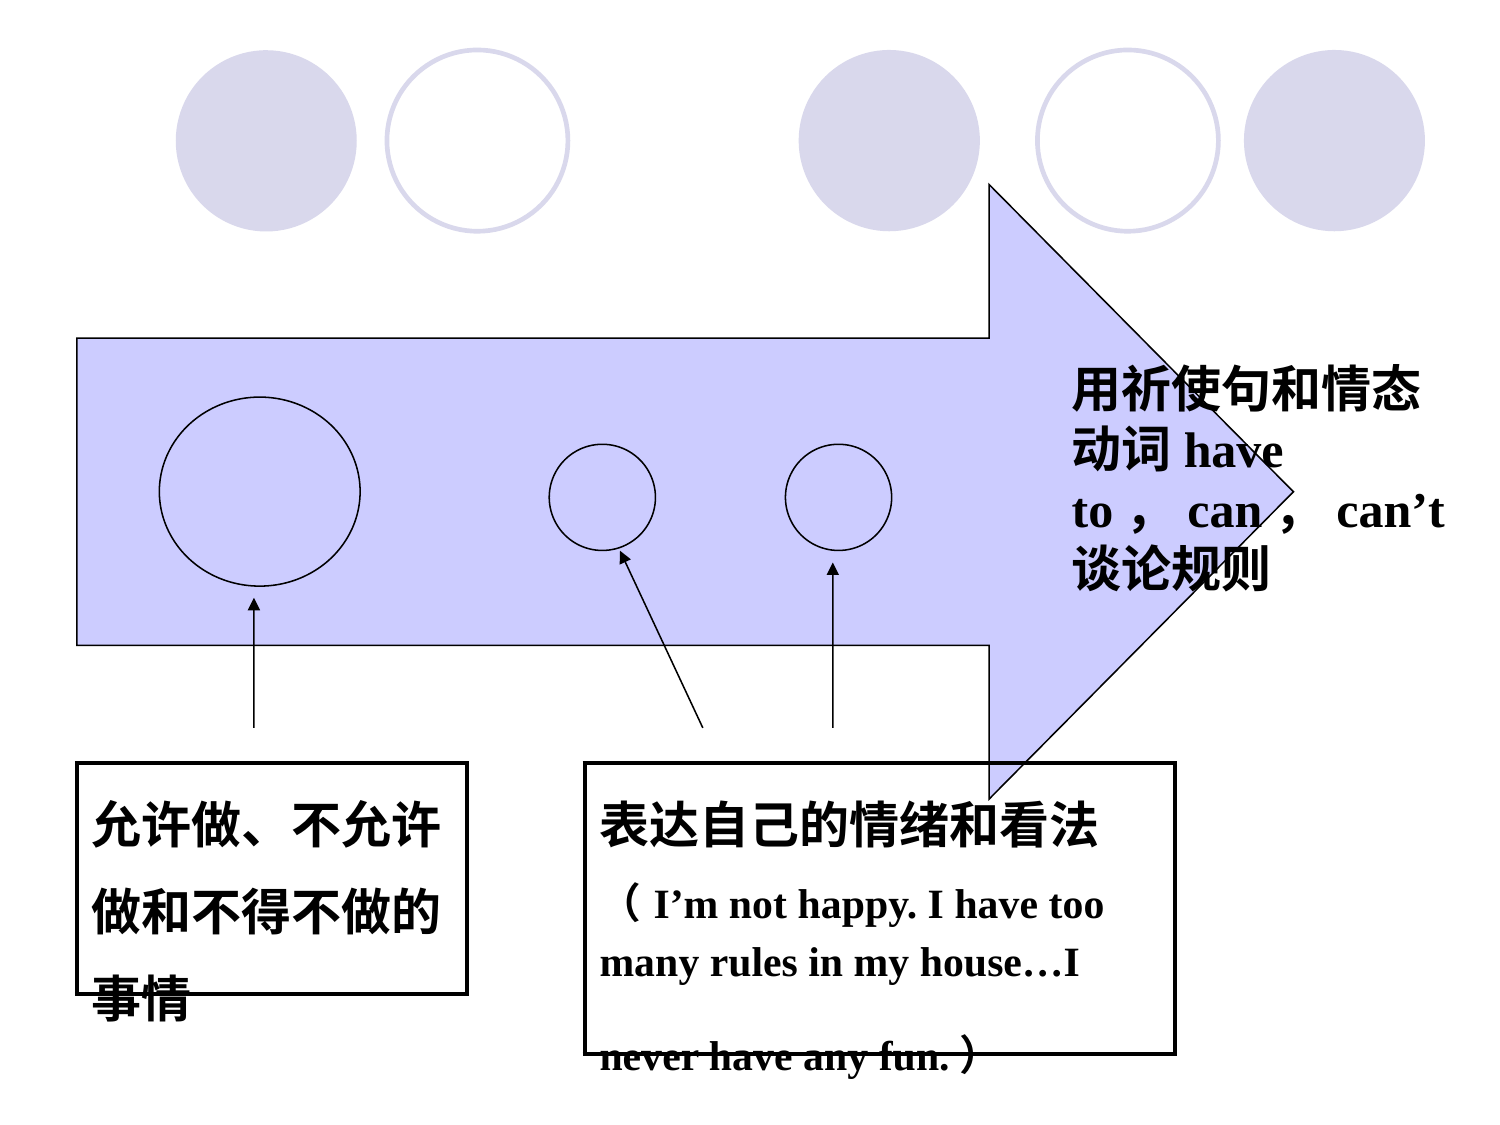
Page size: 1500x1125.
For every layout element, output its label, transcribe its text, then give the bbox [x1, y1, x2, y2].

text_box [159, 397, 361, 587]
text_box [247, 597, 261, 728]
text_box 用祈使句和情态动词have to，can，can’t谈论规则 [1056, 349, 1474, 605]
table_header 允许做、不允许做和不得不做的事情 [79, 765, 465, 992]
text_box [826, 562, 840, 728]
table_header 表达自己的情绪和看法（I’m not happy. I have too many rules in my house…I never have any fun.） [587, 765, 1173, 1052]
text_box [549, 444, 656, 551]
text_box [785, 444, 892, 551]
text_box [619, 550, 703, 728]
text_box [76, 184, 1182, 761]
